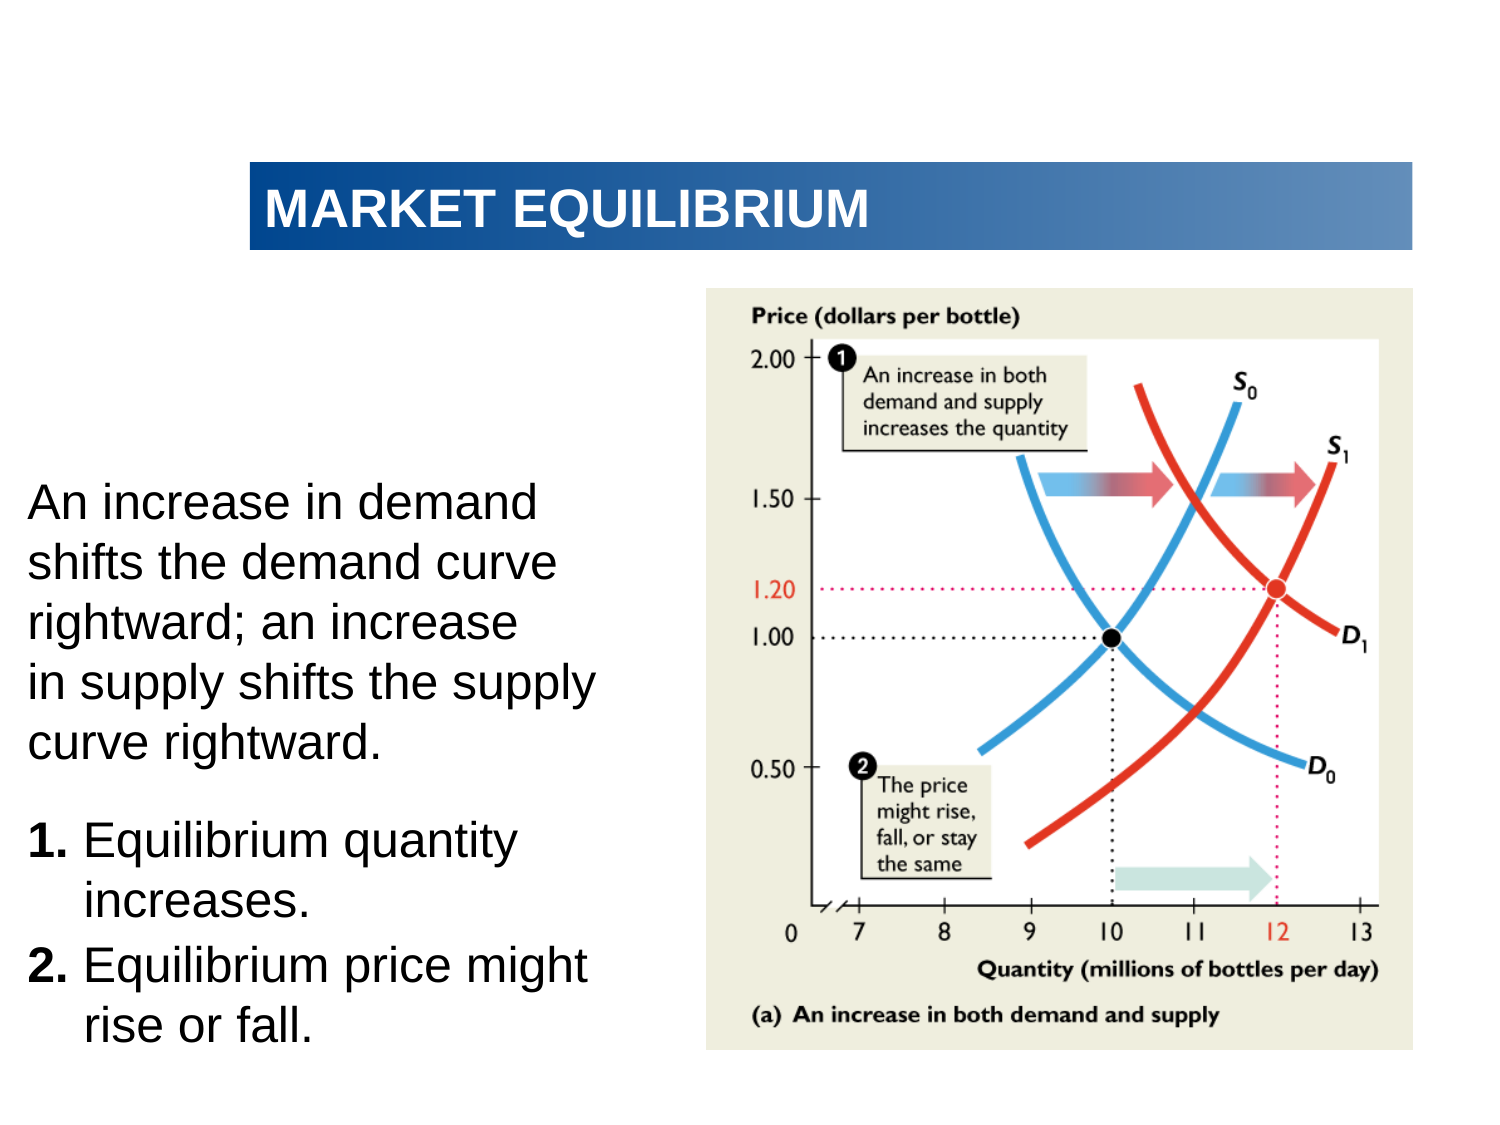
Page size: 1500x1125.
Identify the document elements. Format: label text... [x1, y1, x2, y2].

title MARKET EQUILIBRIUM [249, 162, 1413, 251]
picture [705, 287, 1413, 1051]
text_box 2. Equilibrium price might rise or fall. [12, 924, 675, 1050]
text_box 1. Equilibrium quantity increases. [12, 800, 698, 925]
text_box An increase in demand shifts the demand curve rightward; an increase in supply shifts the supply curve rightward. [12, 462, 675, 763]
